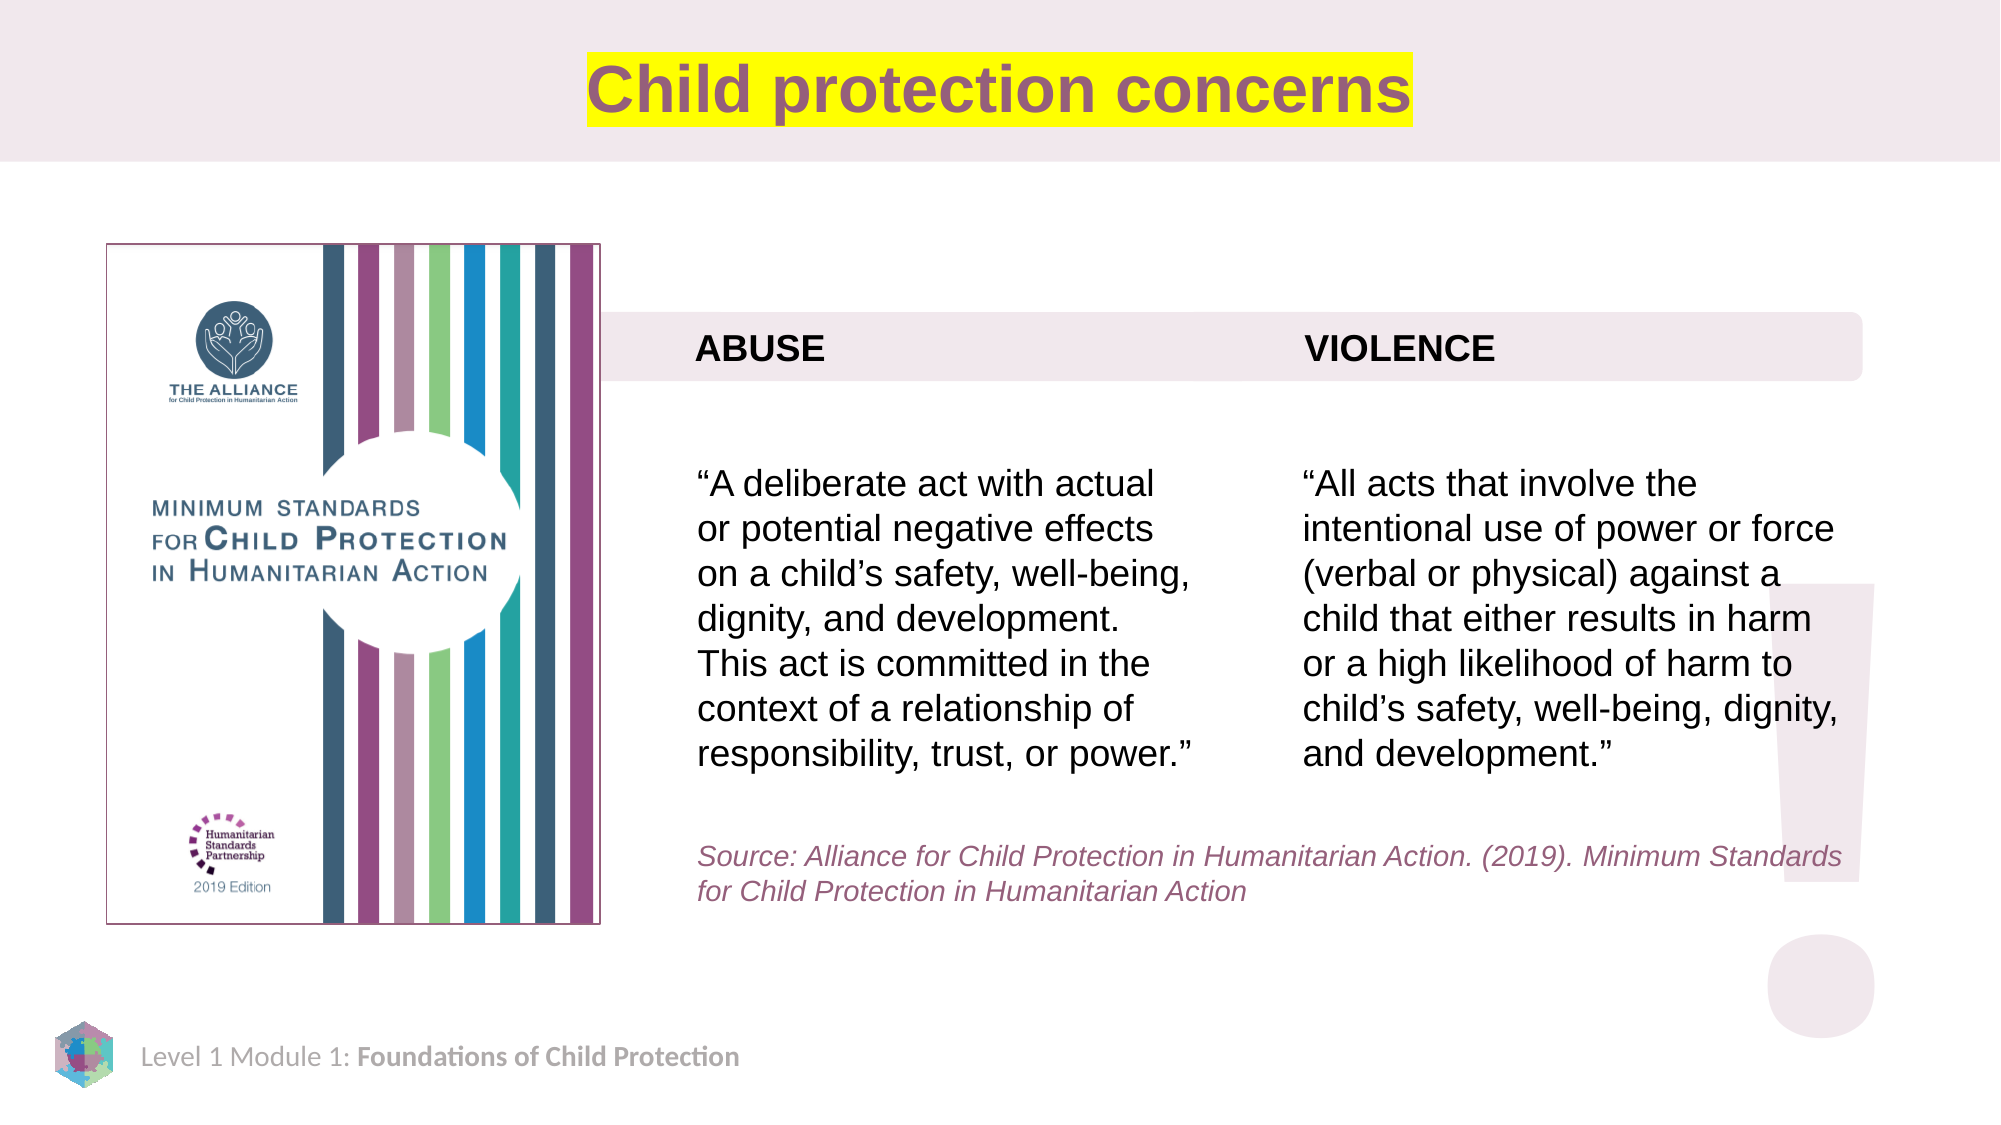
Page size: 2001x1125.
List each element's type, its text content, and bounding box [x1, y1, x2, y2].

text_box ! [1707, 398, 1938, 1125]
text_box VIOLENCE [1181, 310, 1864, 383]
text_box “A deliberate act with actual or potential negative effects on a child’s safety, well-being, dignity, and development. This act is committed in the context of a relationship of responsibility, trust, or power.” [682, 451, 1213, 781]
picture [55, 1021, 113, 1088]
picture [107, 244, 600, 924]
text_box “All acts that involve the intentional use of power or force (verbal or physical) against a child that either results in harm or a high likelihood of harm to child’s safety, well-being, dignity, and development.” [1287, 451, 1867, 781]
text_box Source: Alliance for Child Protection in Humanitarian Action. (2019). Minimum Standards for Child Protection in Humanitarian Action [682, 829, 1863, 915]
title Child protection concerns [137, 19, 1863, 163]
text_box ABUSE [601, 310, 1193, 383]
